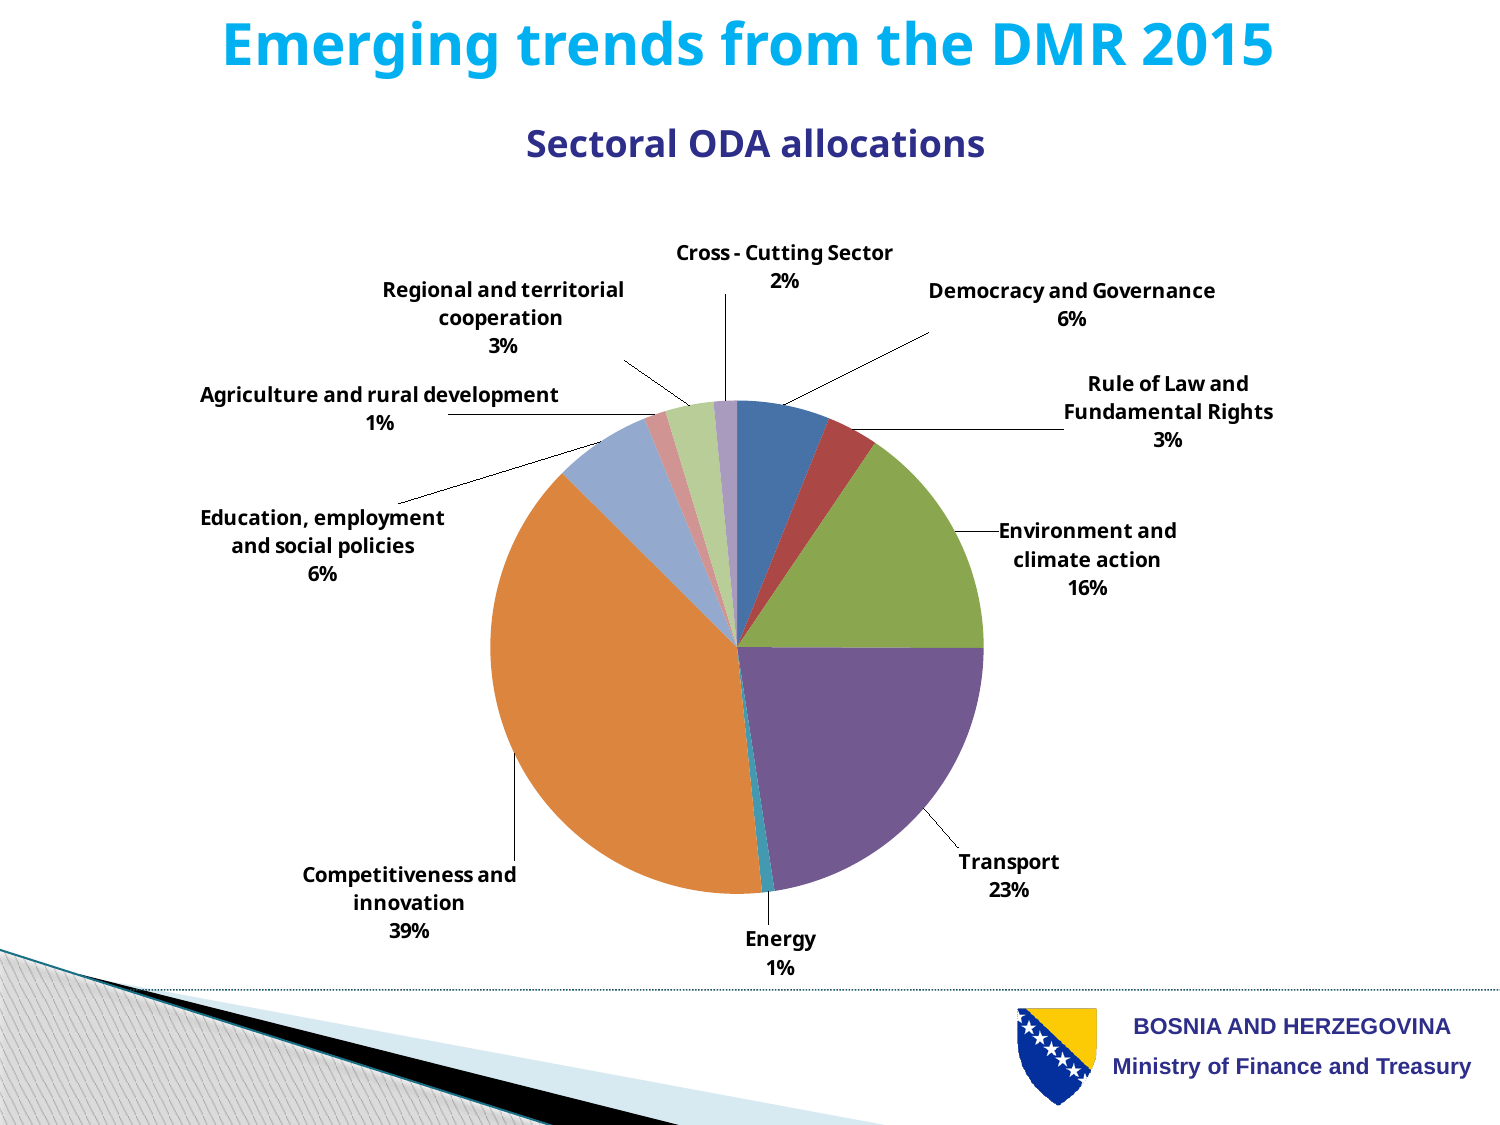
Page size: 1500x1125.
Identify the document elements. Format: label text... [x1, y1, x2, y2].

picture [1017, 1008, 1098, 1106]
text_box Emerging trends from the DMR 2015 Sectoral ODA allocations [29, 0, 1483, 173]
chart [199, 183, 1293, 1038]
text_box BOSNIA AND HERZEGOVINA Ministry of Finance and Treasury [1096, 1004, 1489, 1125]
